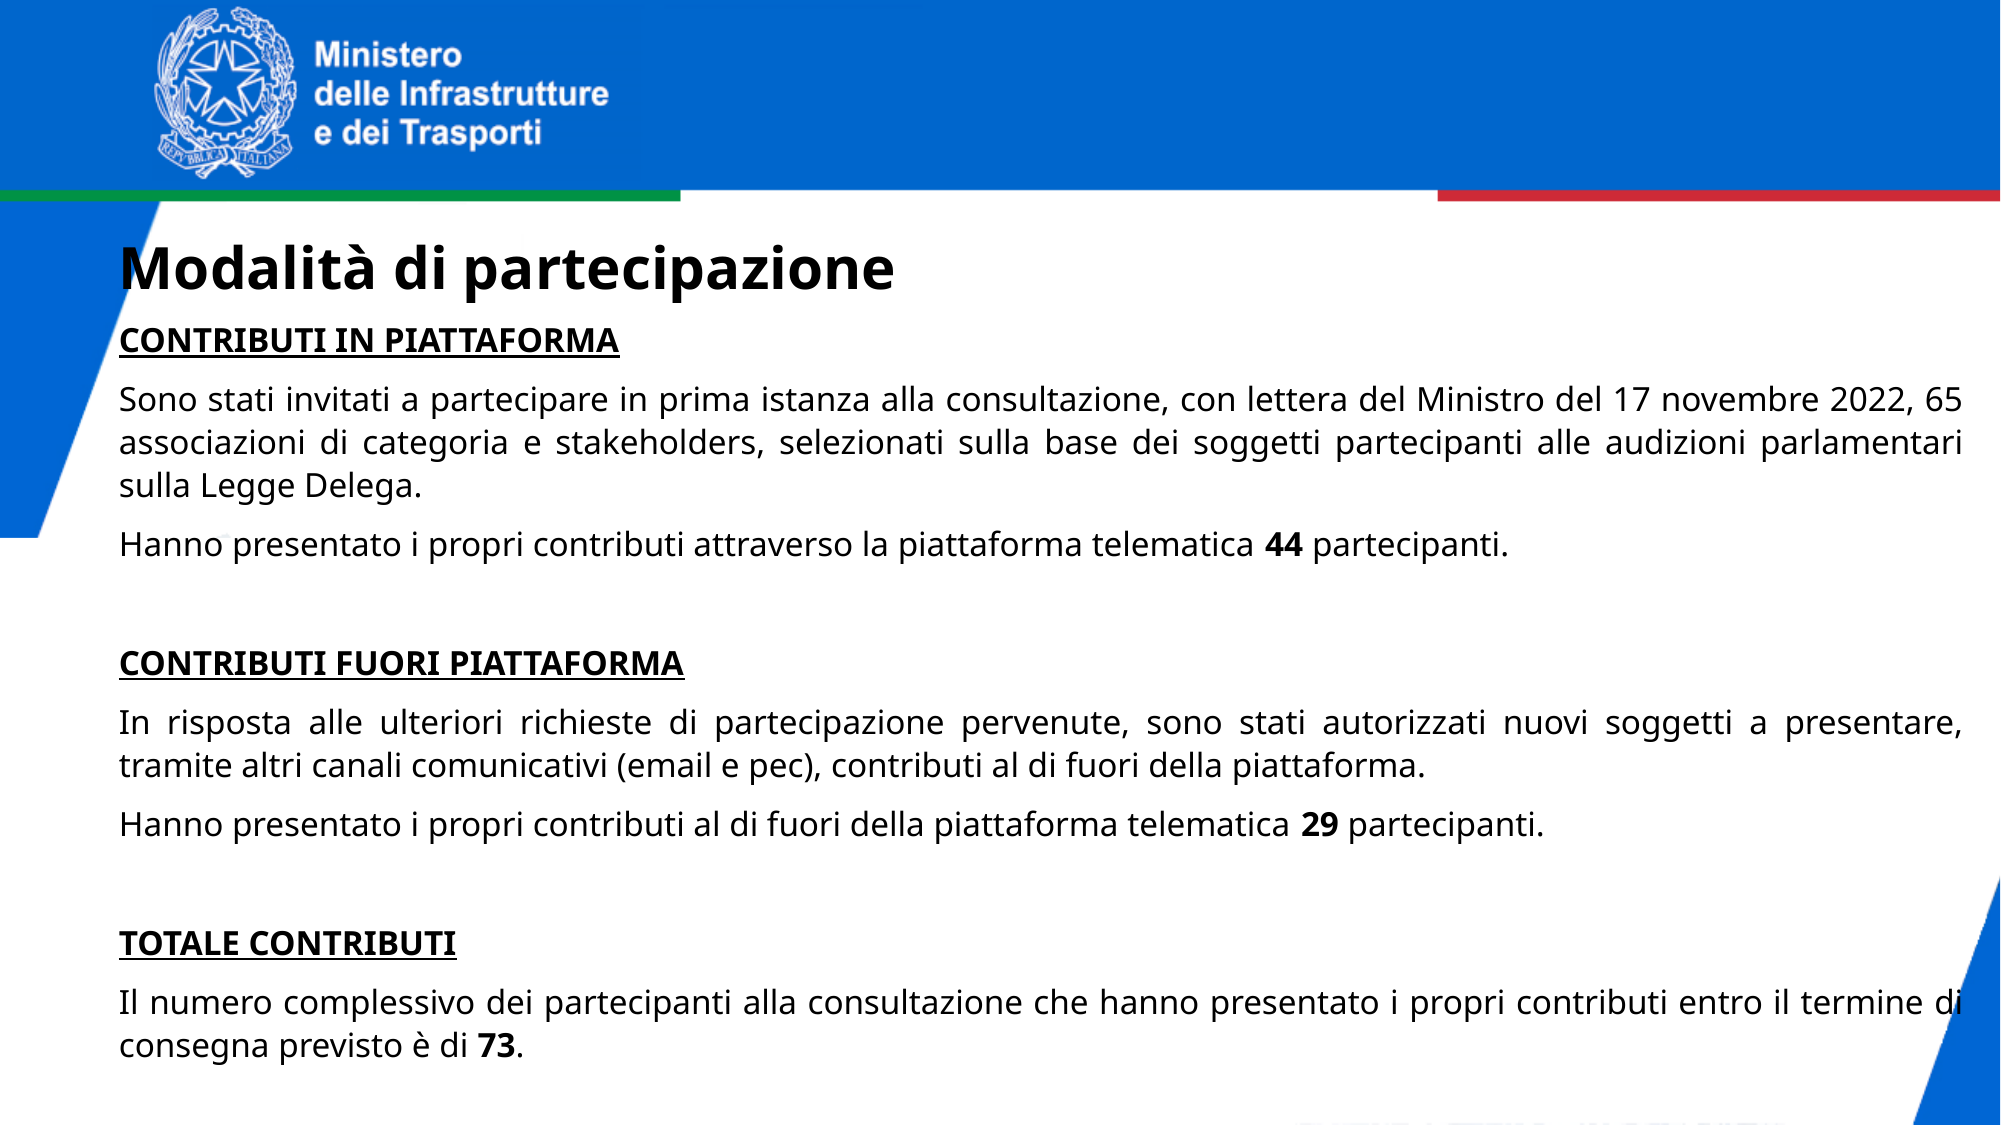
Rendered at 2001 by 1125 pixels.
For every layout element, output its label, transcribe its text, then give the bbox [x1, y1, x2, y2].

text_box Modalità di partecipazione [104, 223, 1982, 309]
text_box CONTRIBUTI IN PIATTAFORMA Sono stati invitati a partecipare in prima istanza alla consultazione, con lettera del Ministro del 17 novembre 2022, 65 associazioni di categoria e stakeholders, selezionati sulla base dei soggetti partecipanti alle audizioni parlamentari sulla Legge Delega. Hanno presentato i propri contributi attraverso la piattaforma telematica 44 partecipanti. CONTRIBUTI FUORI PIATTAFORMA In risposta alle ulteriori richieste di partecipazione pervenute, sono stati autorizzati nuovi soggetti a presentare, tramite altri canali comunicativi (email e pec), contributi al di fuori della piattaforma. Hanno presentato i propri contributi al di fuori della piattaforma telematica 29 partecipanti. TOTALE CONTRIBUTI Il numero complessivo dei partecipanti alla consultazione che hanno presentato i propri contributi entro il termine di consegna previsto è di 73. [104, 309, 1982, 1072]
picture [0, 0, 2001, 1125]
